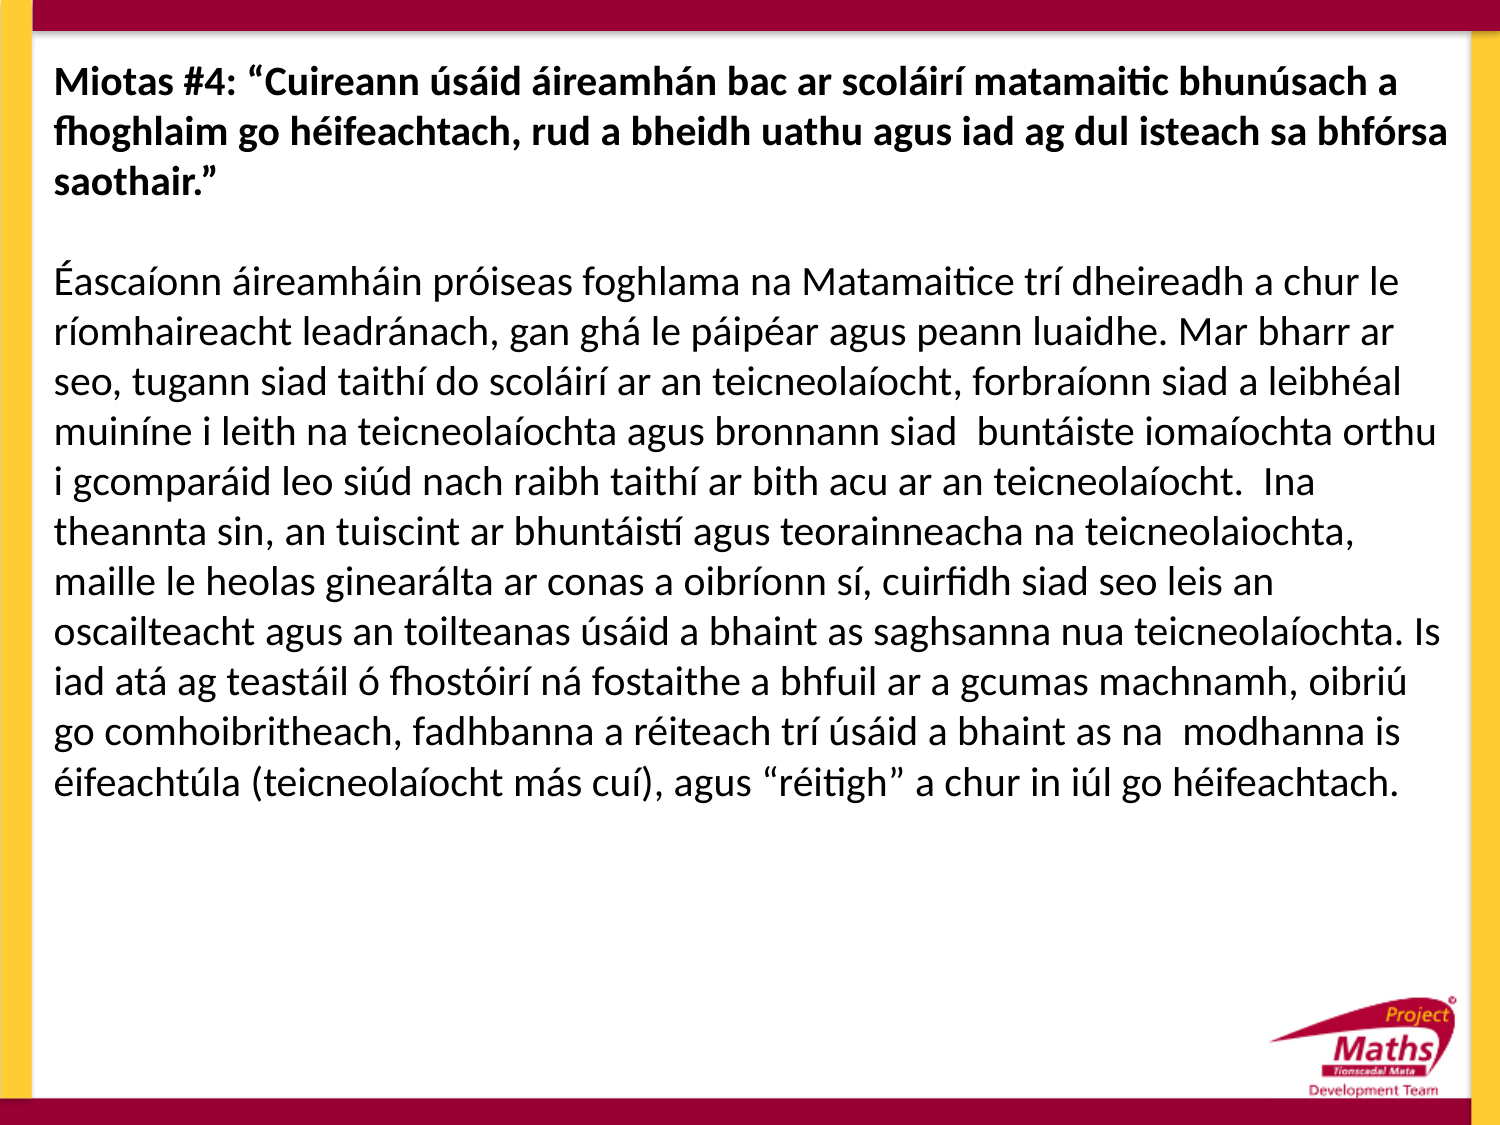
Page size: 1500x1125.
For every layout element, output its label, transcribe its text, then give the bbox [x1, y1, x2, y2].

picture [1269, 987, 1466, 1098]
text_box Miotas #4: “Cuireann úsáid áireamhán bac ar scoláirí matamaitic bhunúsach a fhoghlaim go héifeachtach, rud a bheidh uathu agus iad ag dul isteach sa bhfórsa saothair.” Éascaíonn áireamháin próiseas foghlama na Matamaitice trí dheireadh a chur le ríomhaireacht leadránach, gan ghá le páipéar agus peann luaidhe. Mar bharr ar seo, tugann siad taithí do scoláirí ar an teicneolaíocht, forbraíonn siad a leibhéal muiníne i leith na teicneolaíochta agus bronnann siad buntáiste iomaíochta orthu i gcomparáid leo siúd nach raibh taithí ar bith acu ar an teicneolaíocht. Ina theannta sin, an tuiscint ar bhuntáistí agus teorainneacha na teicneolaiochta, maille le heolas ginearálta ar conas a oibríonn sí, cuirfidh siad seo leis an oscailteacht agus an toilteanas úsáid a bhaint as saghsanna nua teicneolaíochta. Is iad atá ag teastáil ó fhostóirí ná fostaithe a bhfuil ar a gcumas machnamh, oibriú go comhoibritheach, fadhbanna a réiteach trí úsáid a bhaint as na modhanna is éifeachtúla (teicneolaíocht más cuí), agus “réitigh” a chur in iúl go héifeachtach. [39, 46, 1469, 812]
